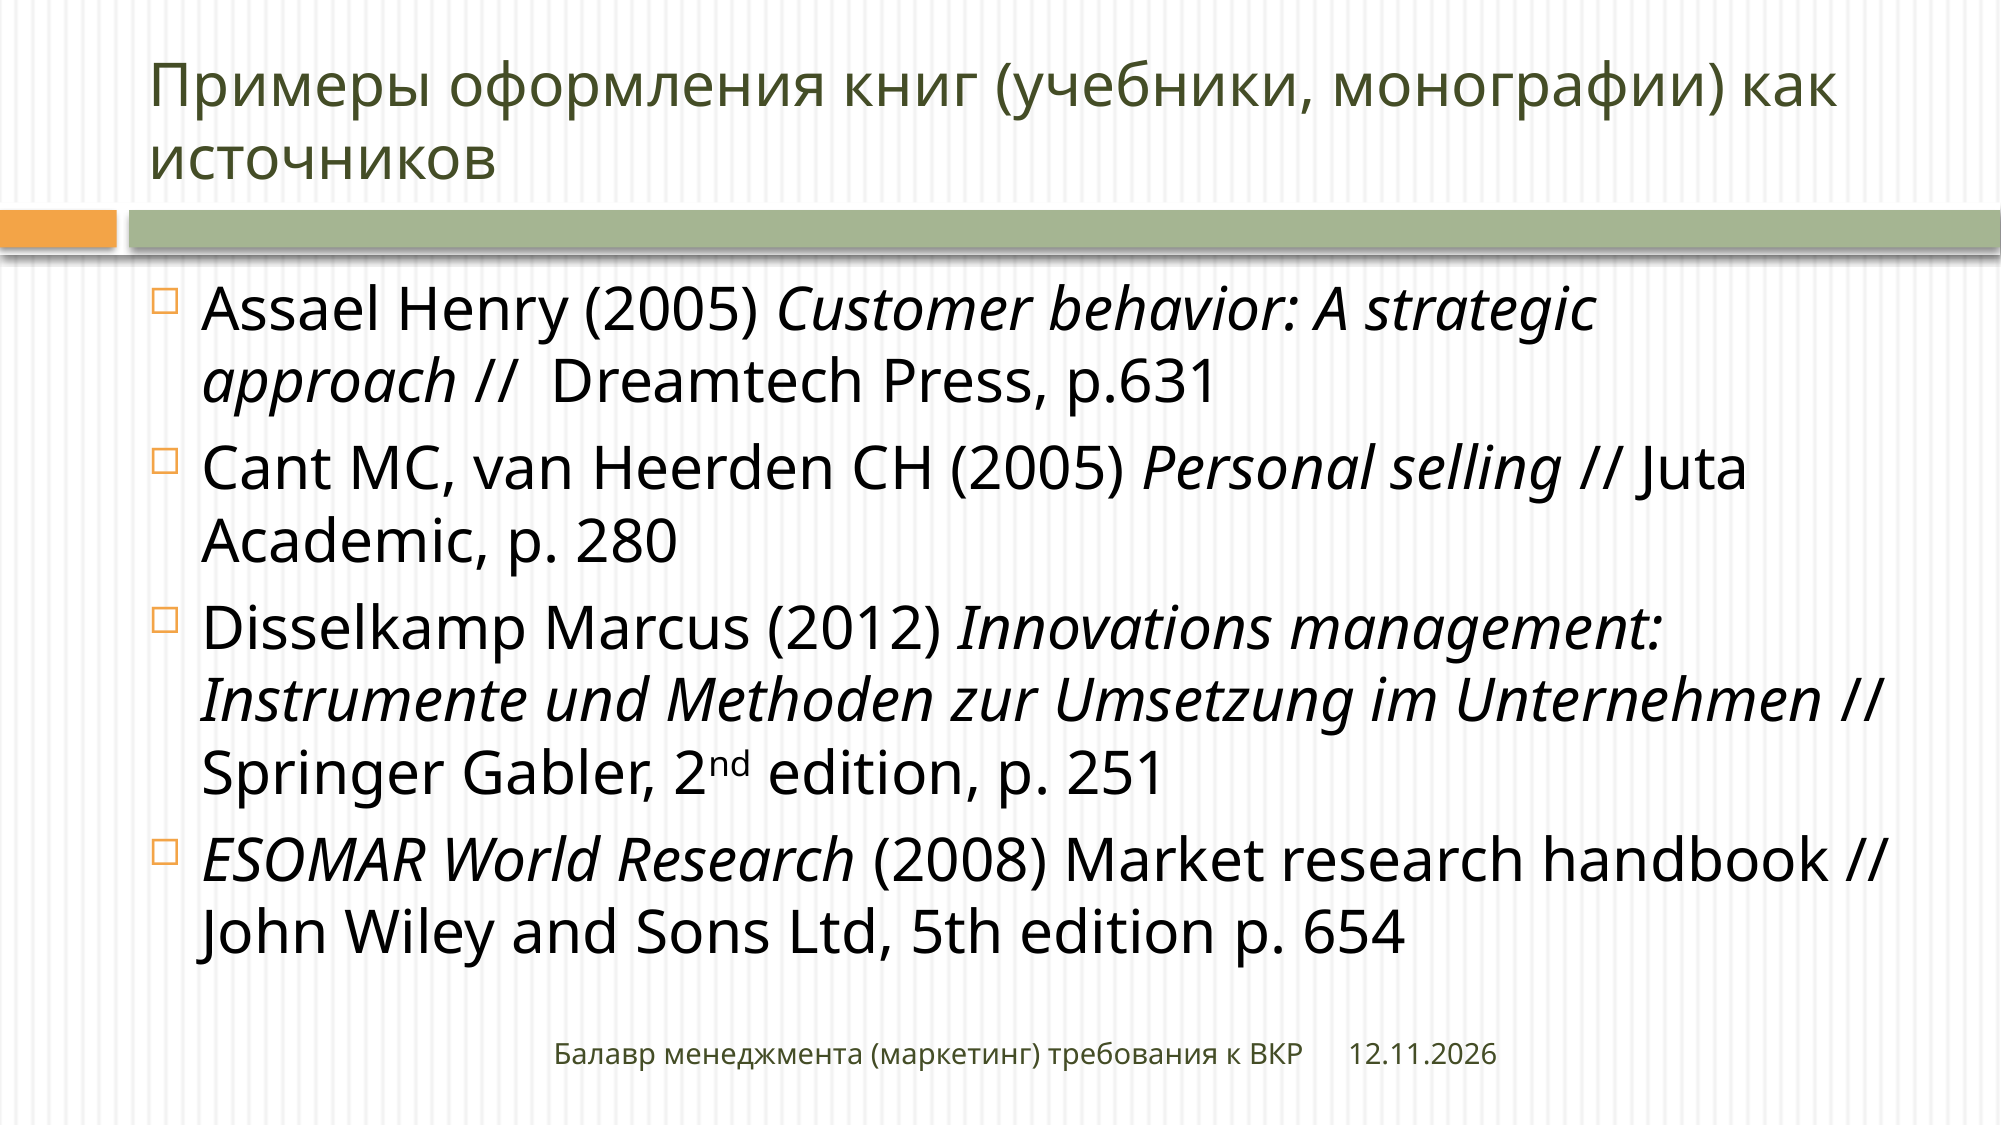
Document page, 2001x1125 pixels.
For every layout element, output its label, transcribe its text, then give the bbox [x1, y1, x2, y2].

list Assael Henry (2005) Customer behavior: A strategic approach // Dreamtech Press, p.631 Cant MC, van Heerden CH (2005) Personal selling // Juta Academic, p. 280 Disselkamp Marcus (2012) Innovations management: Instrumente und Methoden zur Umsetzung im Unternehmen // Springer Gabler, 2nd edition, p. 251 ESOMAR World Research (2008) Market research handbook // John Wiley and Sons Ltd, 5th edition p. 654 [133, 262, 1918, 1000]
footer Балавр менеджмента (маркетинг) требования к ВКР [133, 1024, 1319, 1085]
title Примеры оформления книг (учебники, монографии) как источников [133, 37, 1918, 200]
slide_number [1333, 1025, 1917, 1085]
